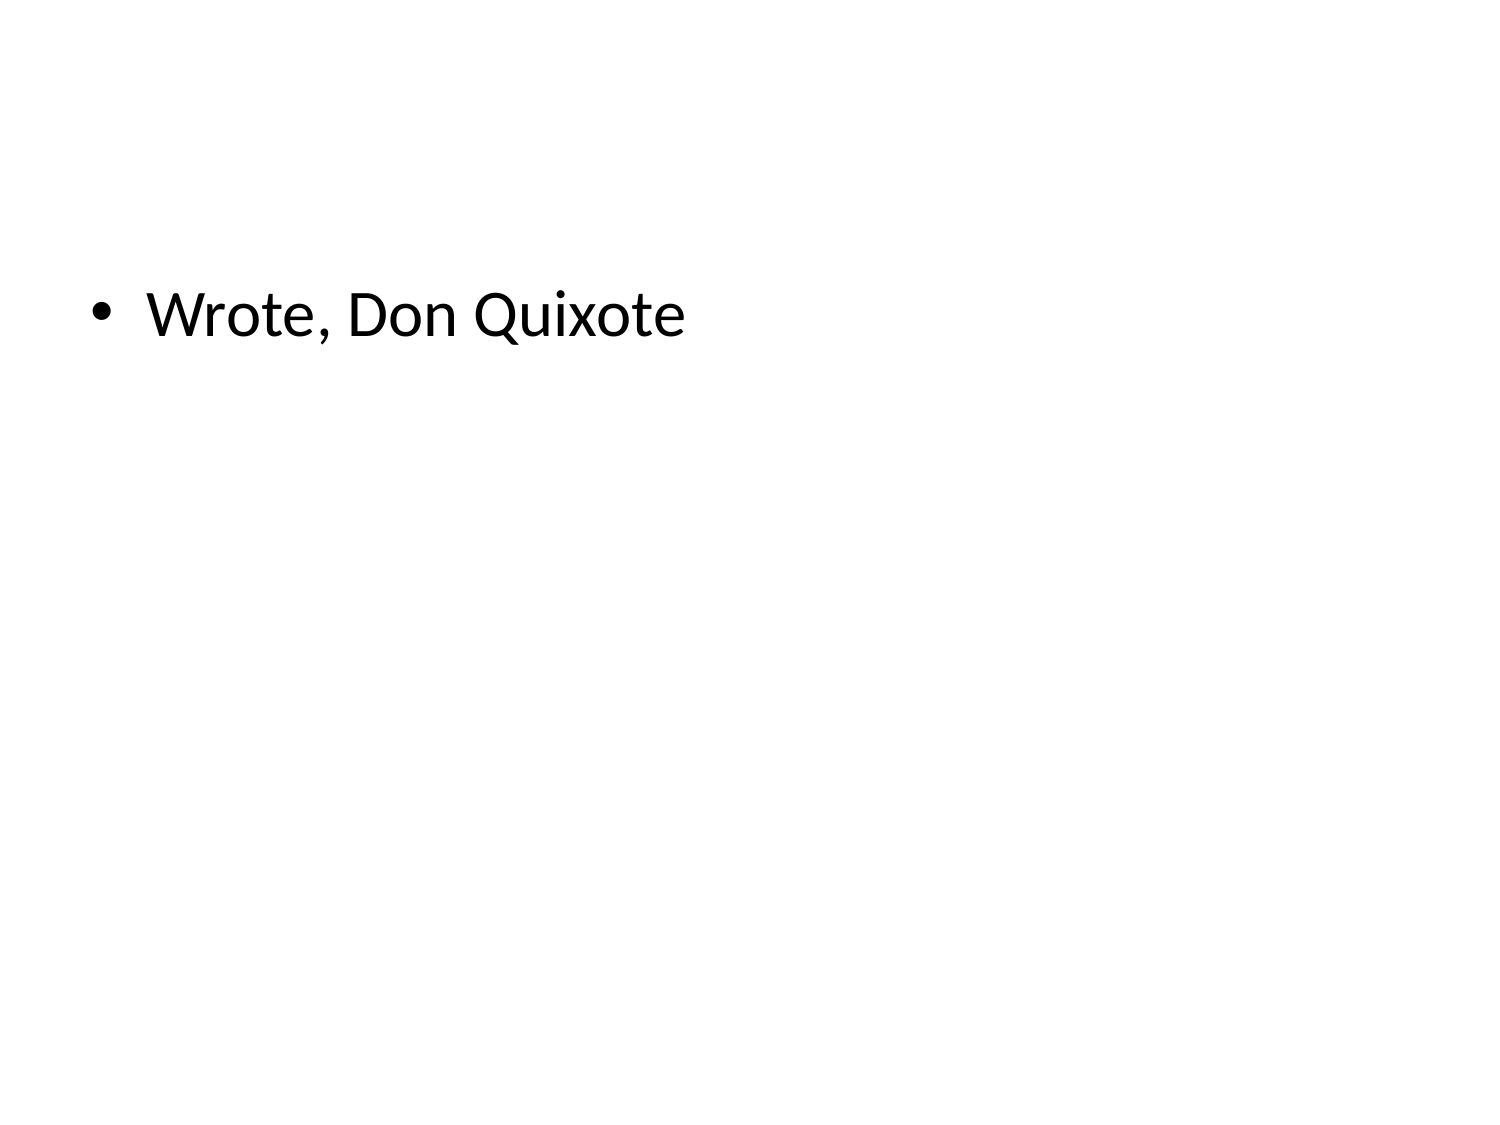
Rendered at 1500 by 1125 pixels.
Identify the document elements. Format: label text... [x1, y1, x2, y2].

list Wrote, Don Quixote [75, 262, 1425, 1005]
